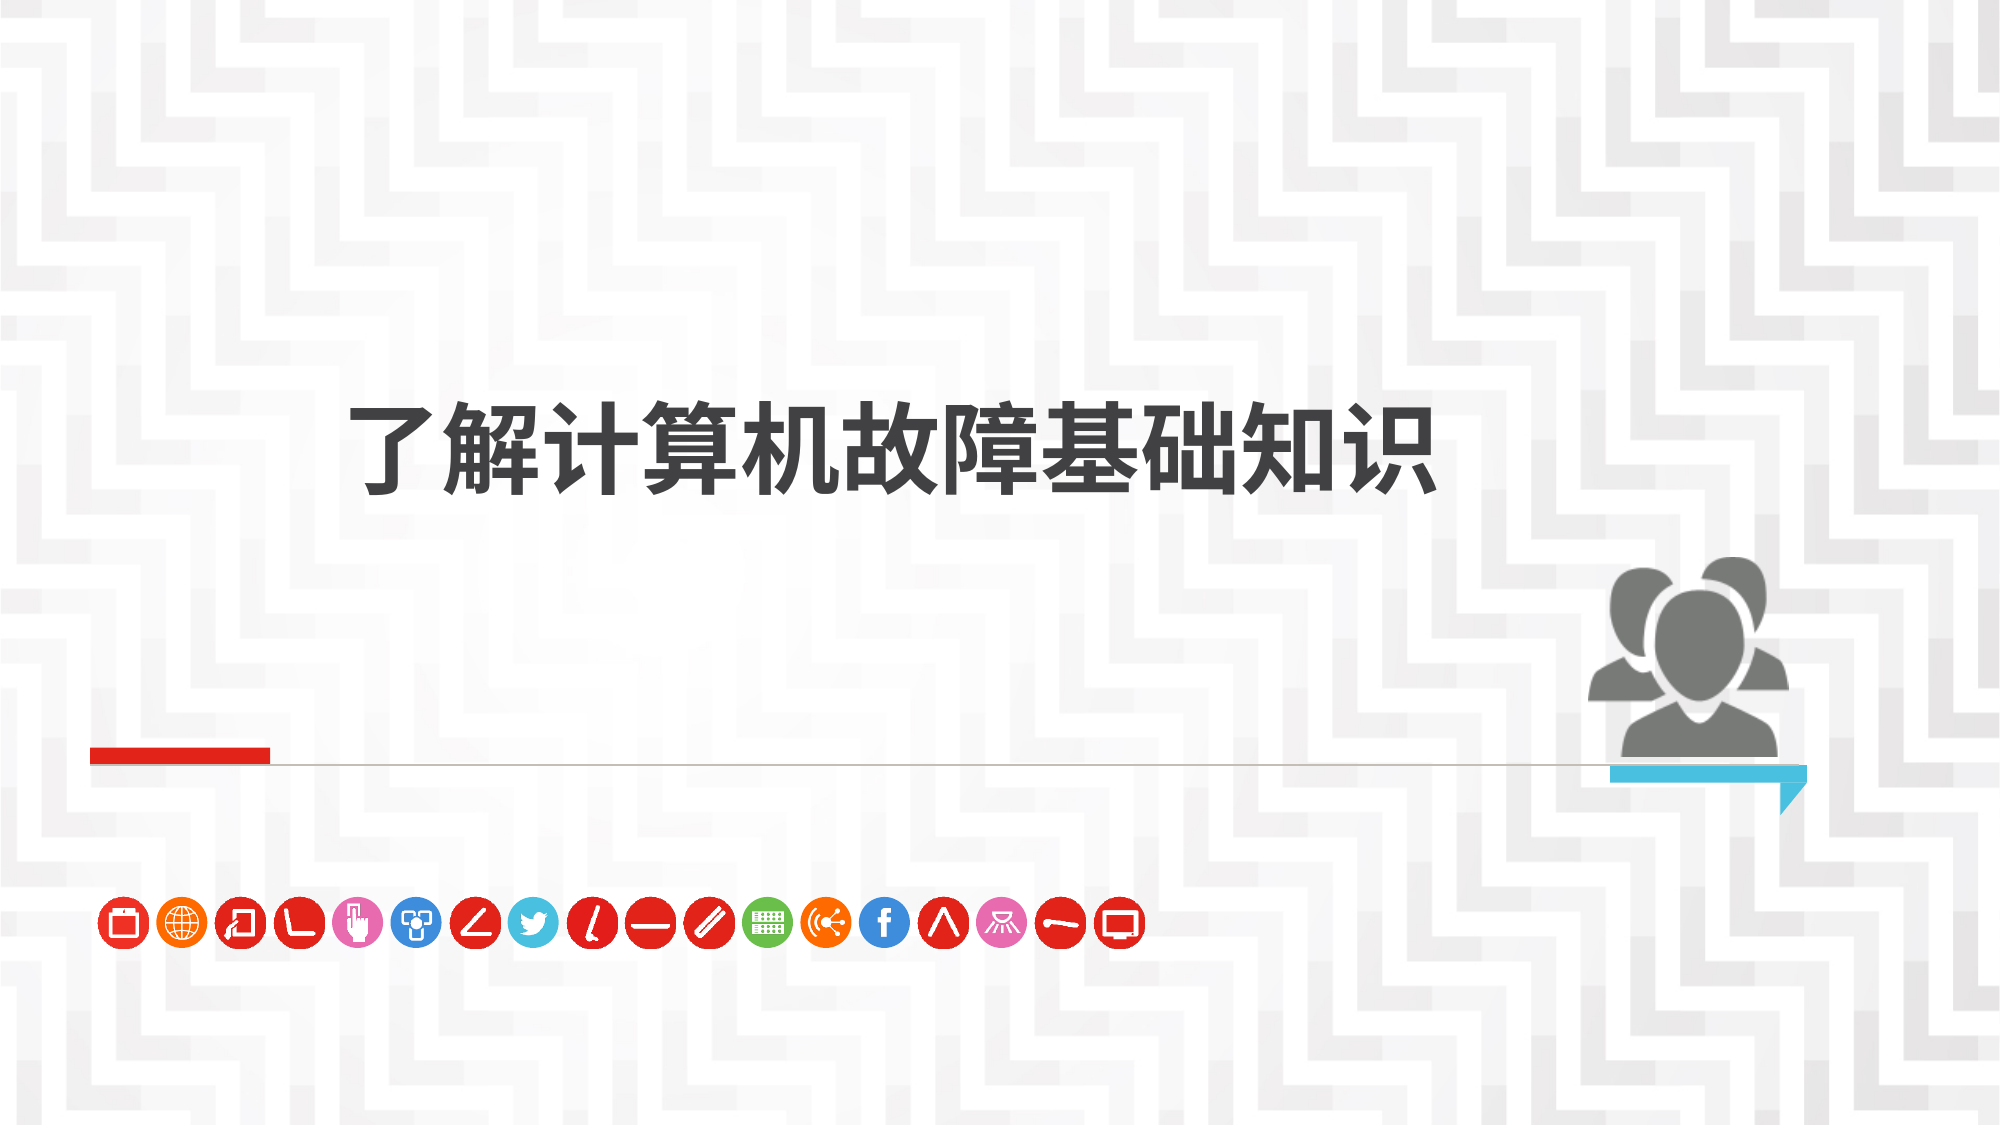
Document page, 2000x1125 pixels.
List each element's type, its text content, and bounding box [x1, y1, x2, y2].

picture [0, 0, 2000, 1125]
title 了解计算机故障基础知识 [185, 257, 1617, 517]
